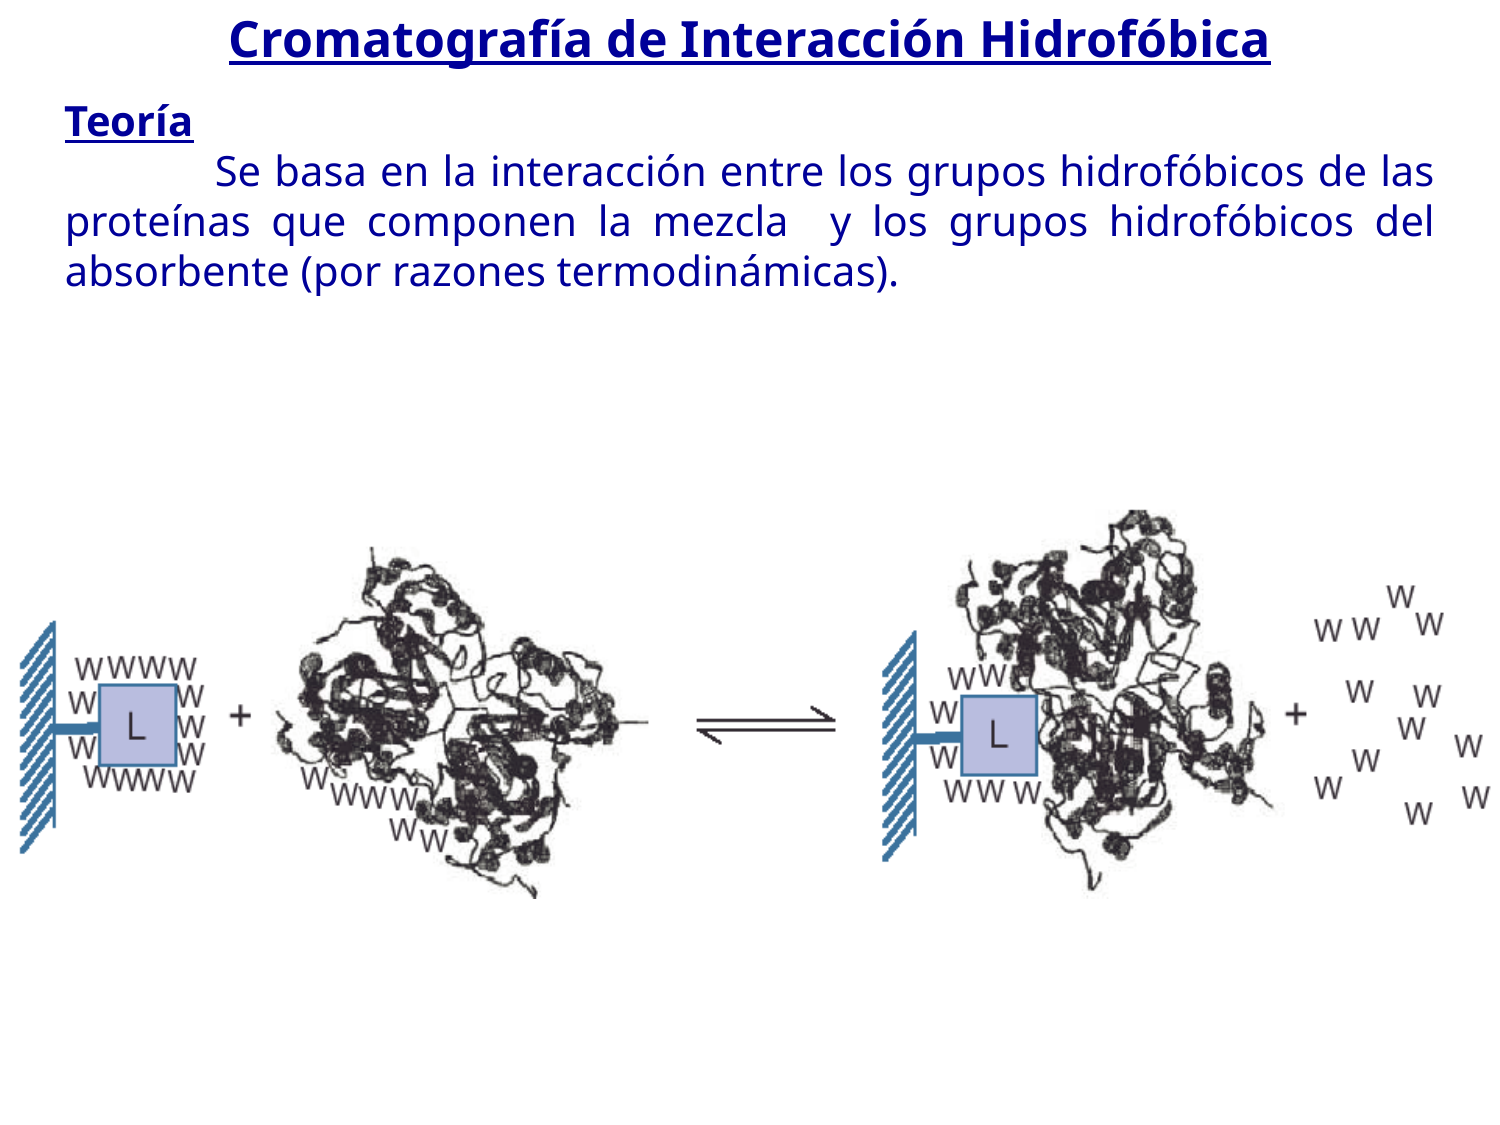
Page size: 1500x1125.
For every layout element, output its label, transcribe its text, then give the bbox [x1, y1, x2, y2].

picture [0, 491, 1500, 899]
text_box Teoría Se basa en la interacción entre los grupos hidrofóbicos de las proteínas que componen la mezcla y los grupos hidrofóbicos del absorbente (por razones termodinámicas). [50, 87, 1450, 295]
text_box Cromatografía de Interacción Hidrofóbica [0, 0, 1500, 128]
